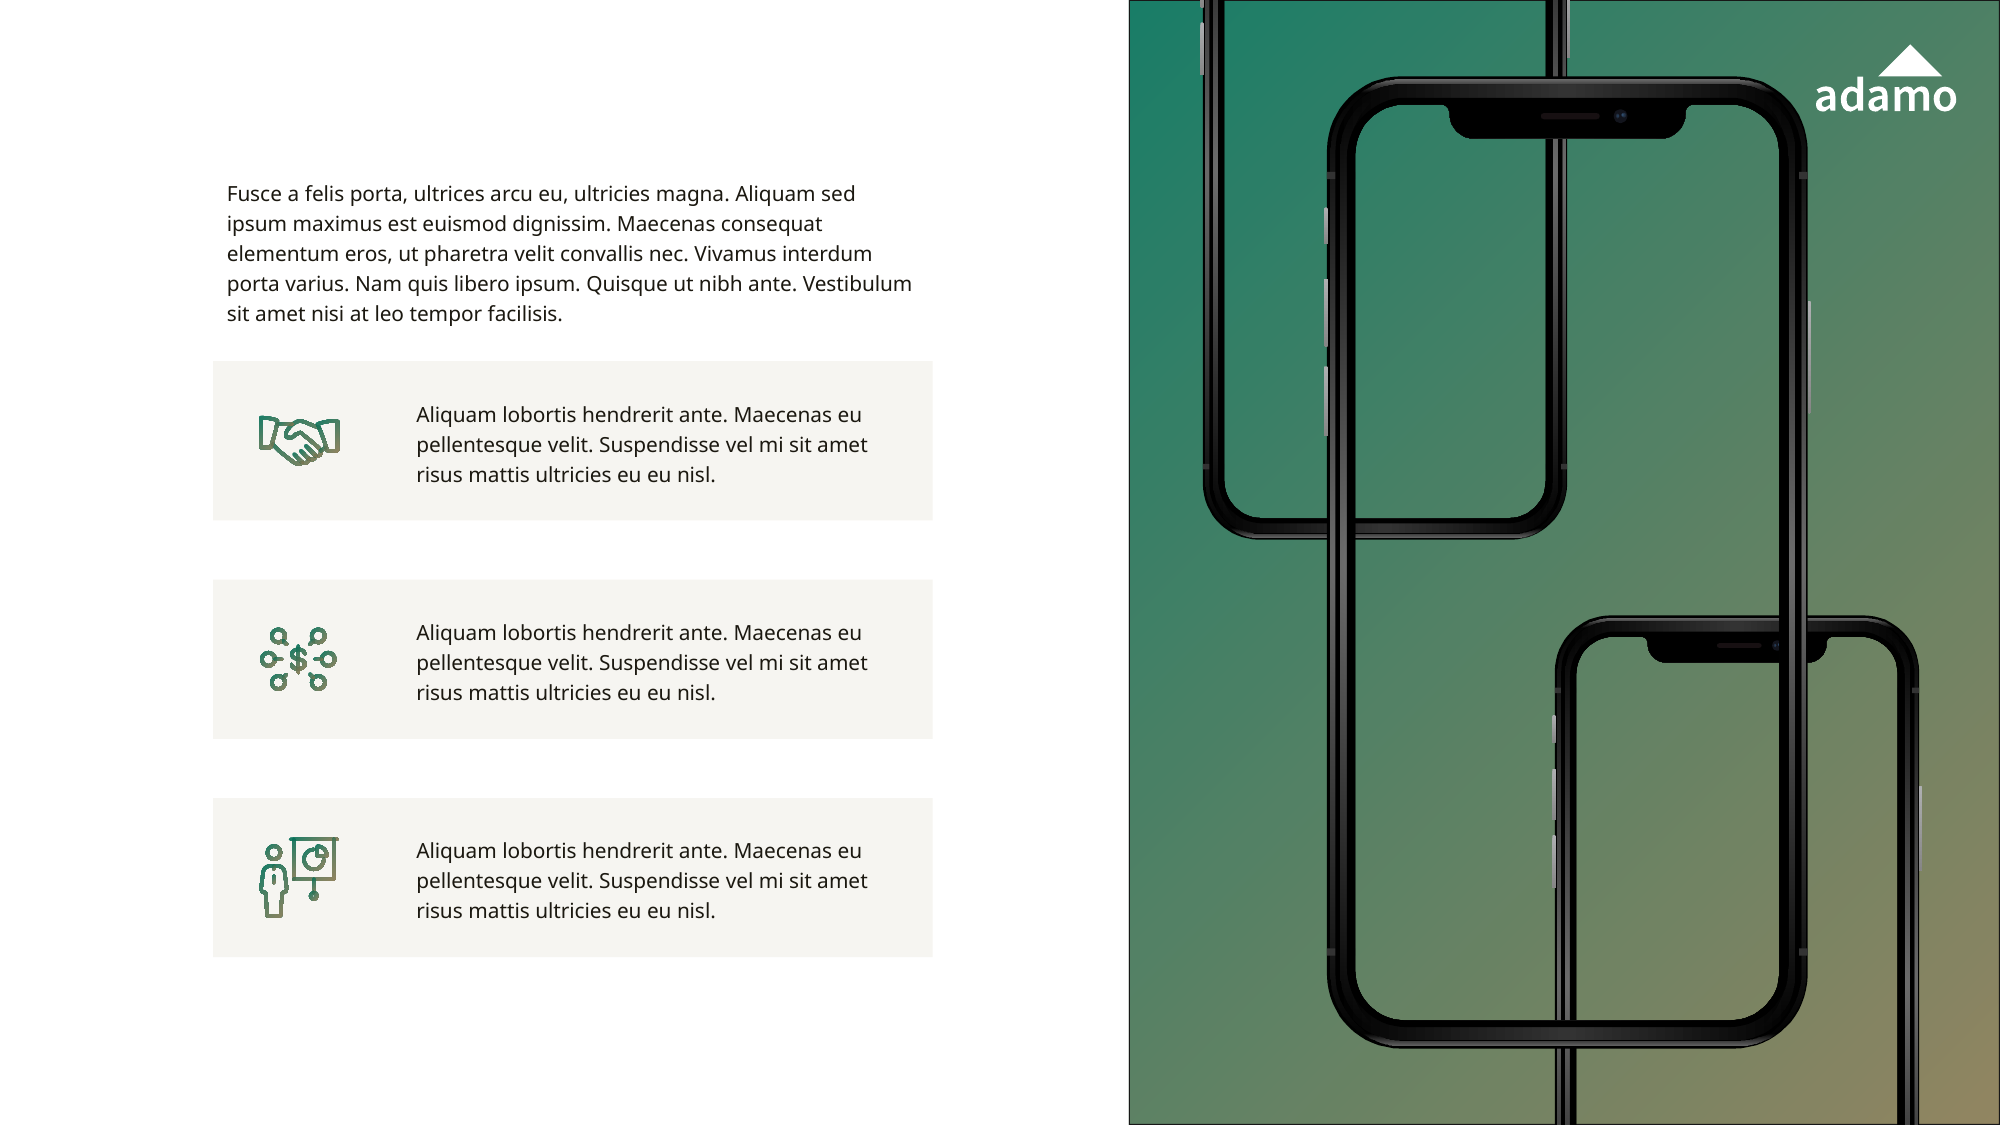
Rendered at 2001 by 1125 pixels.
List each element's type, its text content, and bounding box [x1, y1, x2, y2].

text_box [259, 837, 339, 918]
text_box [212, 360, 934, 521]
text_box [1323, 76, 1812, 1049]
list Fusce a felis porta, ultrices arcu eu, ultricies magna. Aliquam sed ipsum maximus est euismod dignissim. Maecenas consequat elementum eros, ut pharetra velit convallis nec. Vivamus interdum porta varius. Nam quis libero ipsum. Quisque ut nibh ante. Vestibulum sit amet nisi at leo tempor facilisis. [211, 167, 933, 302]
text_box [212, 579, 934, 740]
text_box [1552, 615, 1922, 1125]
text_box [1571, 0, 2000, 1125]
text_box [1816, 44, 1957, 112]
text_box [259, 415, 339, 466]
text_box [1128, 0, 1552, 1125]
list Aliquam lobortis hendrerit ante. Maecenas eu pellentesque velit. Suspendisse vel mi sit amet risus mattis ultricies eu eu nisl. [401, 388, 887, 493]
text_box [212, 797, 934, 958]
list Aliquam lobortis hendrerit ante. Maecenas eu pellentesque velit. Suspendisse vel mi sit amet risus mattis ultricies eu eu nisl. [401, 607, 887, 712]
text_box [259, 627, 337, 691]
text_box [1200, 0, 1571, 540]
list Aliquam lobortis hendrerit ante. Maecenas eu pellentesque velit. Suspendisse vel mi sit amet risus mattis ultricies eu eu nisl. [401, 825, 887, 930]
